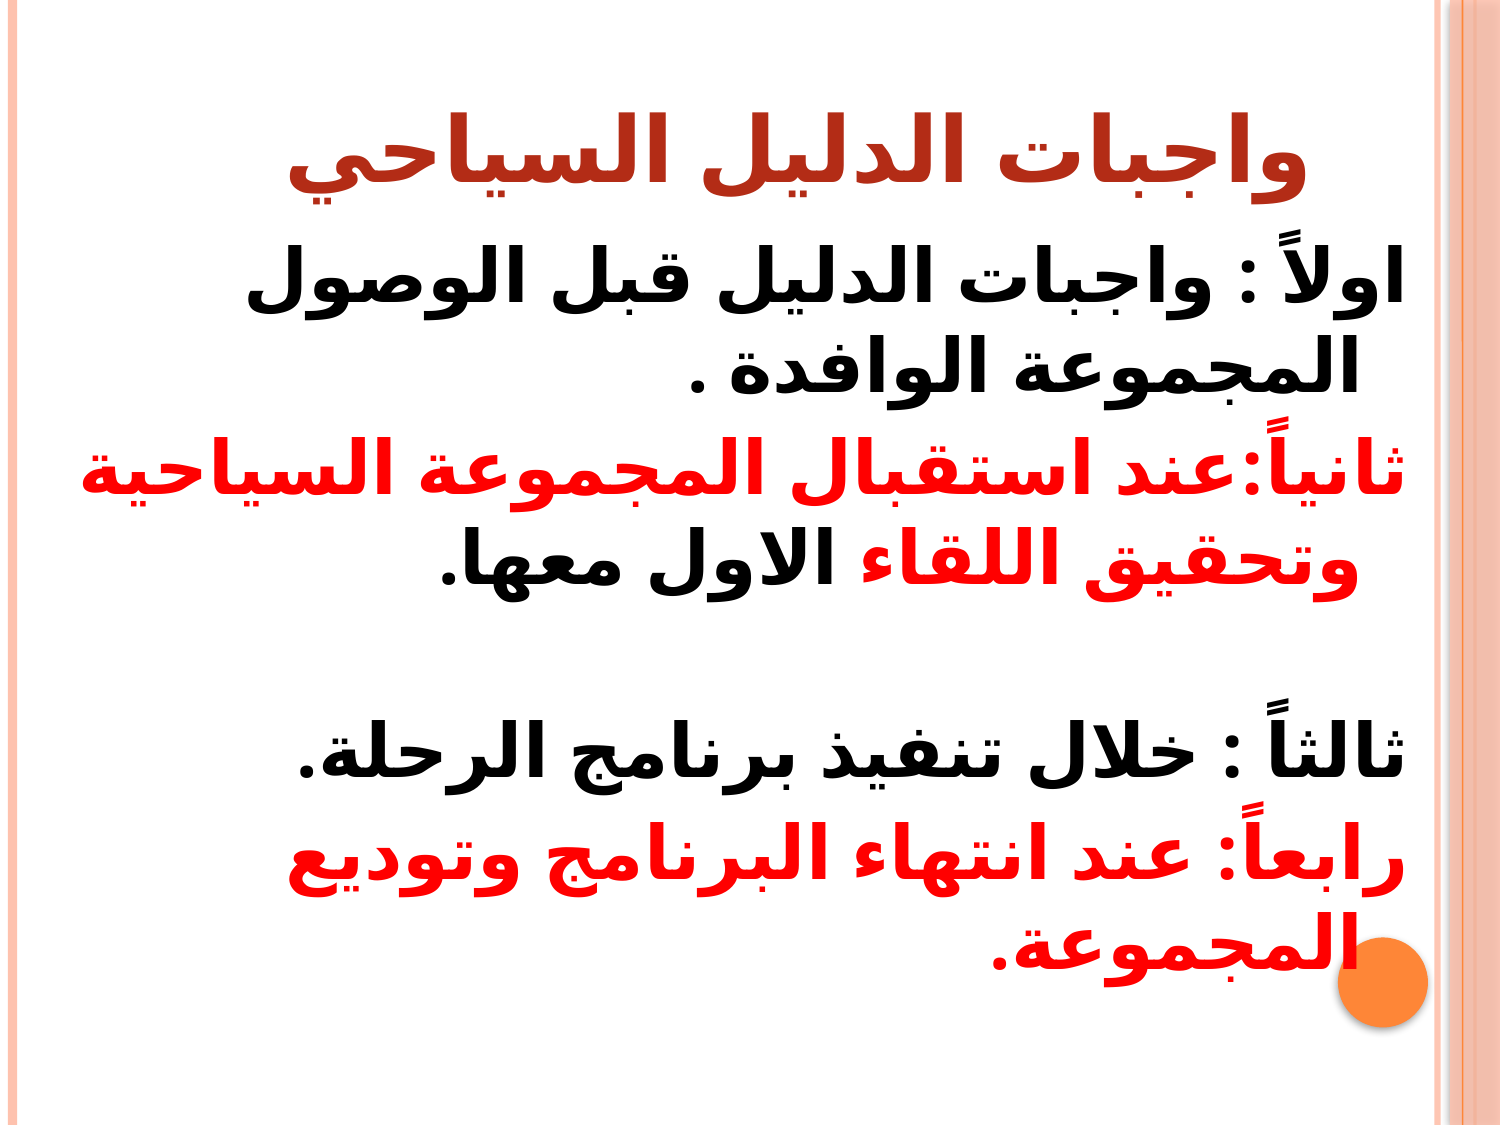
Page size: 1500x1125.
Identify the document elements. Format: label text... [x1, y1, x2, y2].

list اولاً : واجبات الدليل قبل الوصول المجموعة الوافدة . ثانياً:عند استقبال المجموعة السياحية وتحقيق اللقاء الاول معها. ثالثاً : خلال تنفيذ برنامج الرحلة. رابعاً: عند انتهاء البرنامج وتوديع المجموعة. [41, 219, 1424, 1062]
title واجبات الدليل السياحي [186, 6, 1412, 209]
